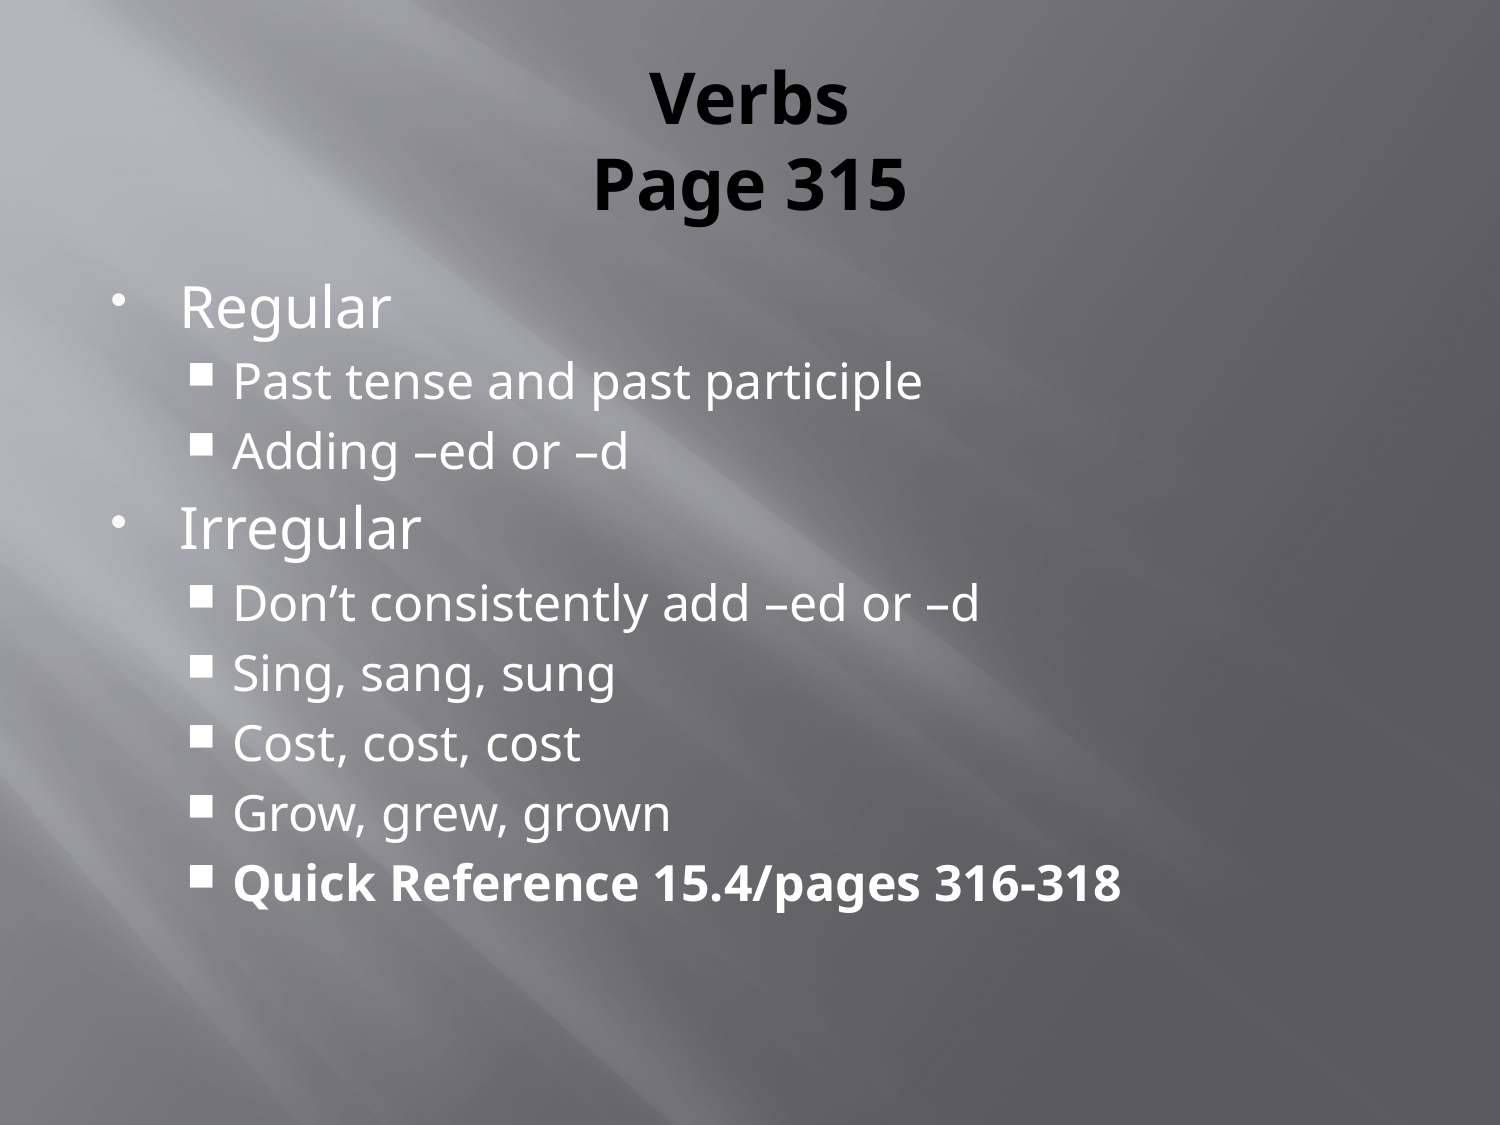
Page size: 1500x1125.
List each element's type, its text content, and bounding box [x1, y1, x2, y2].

list Regular Past tense and past participle Adding –ed or –d Irregular Don’t consistently add –ed or –d Sing, sang, sung Cost, cost, cost Grow, grew, grown Quick Reference 15.4/pages 316-318 [75, 262, 1425, 1035]
title Verbs Page 315 [75, 45, 1425, 233]
